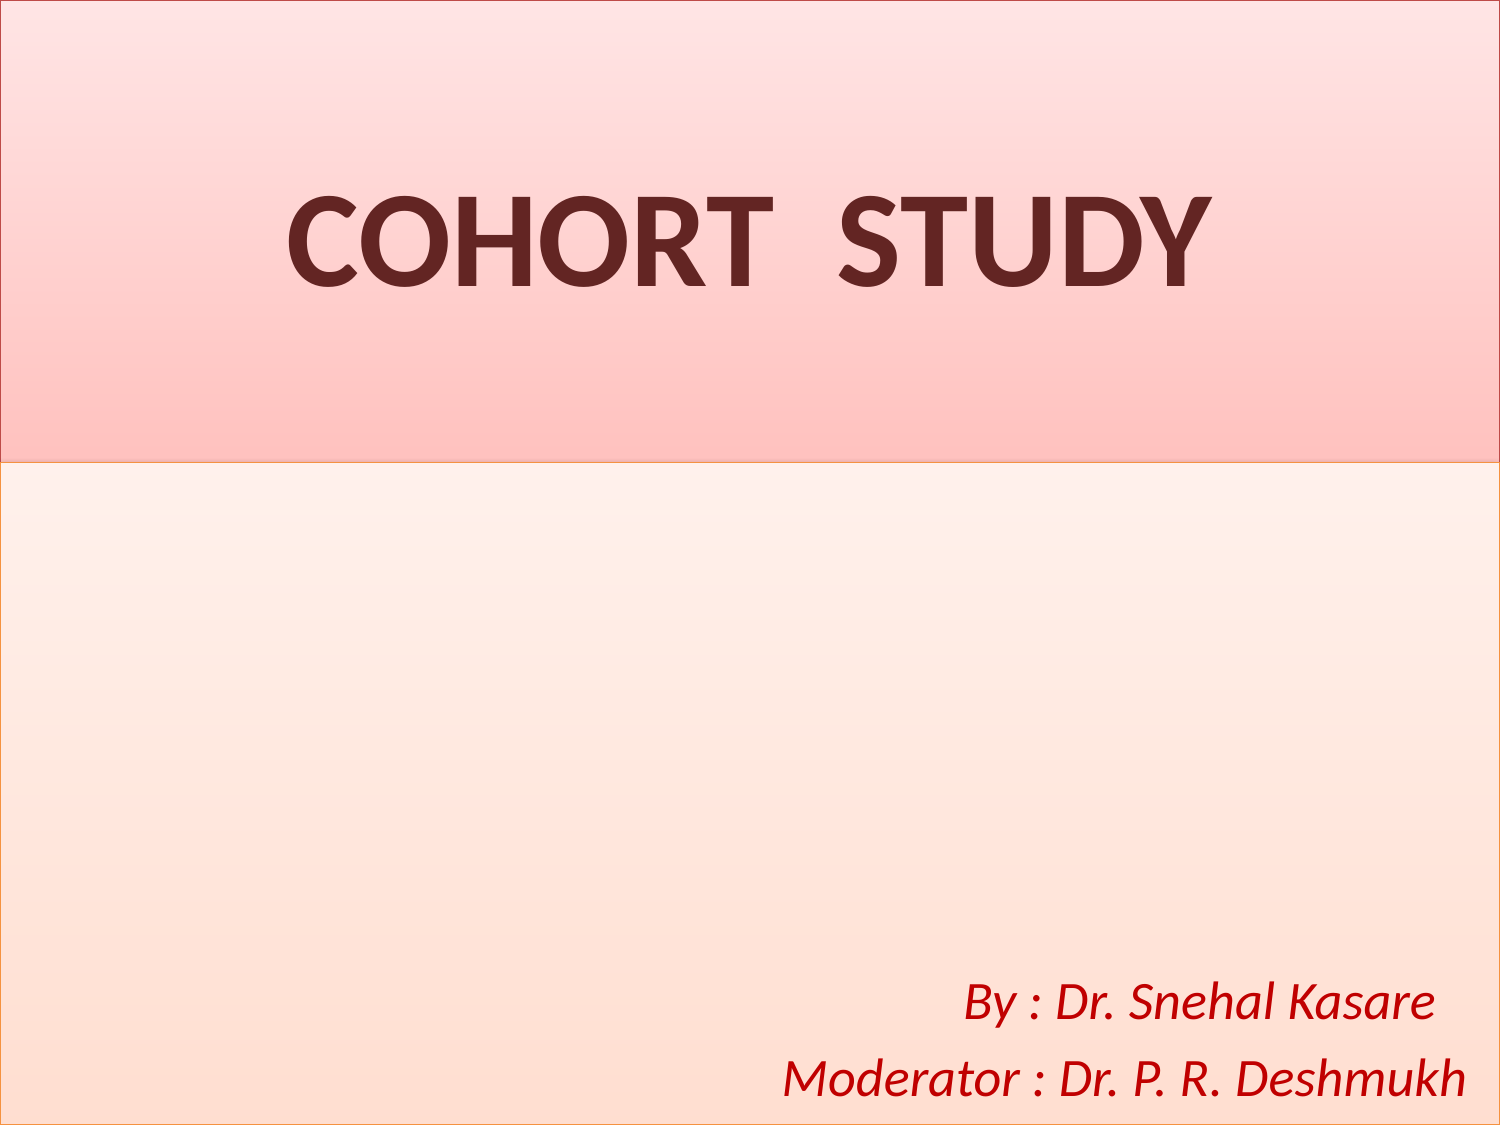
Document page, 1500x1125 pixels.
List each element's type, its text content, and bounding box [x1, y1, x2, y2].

subtitle By : Dr. Snehal Kasare Moderator : Dr. P. R. Deshmukh [0, 462, 1500, 1125]
title COHORT STUDY [0, 0, 1500, 461]
